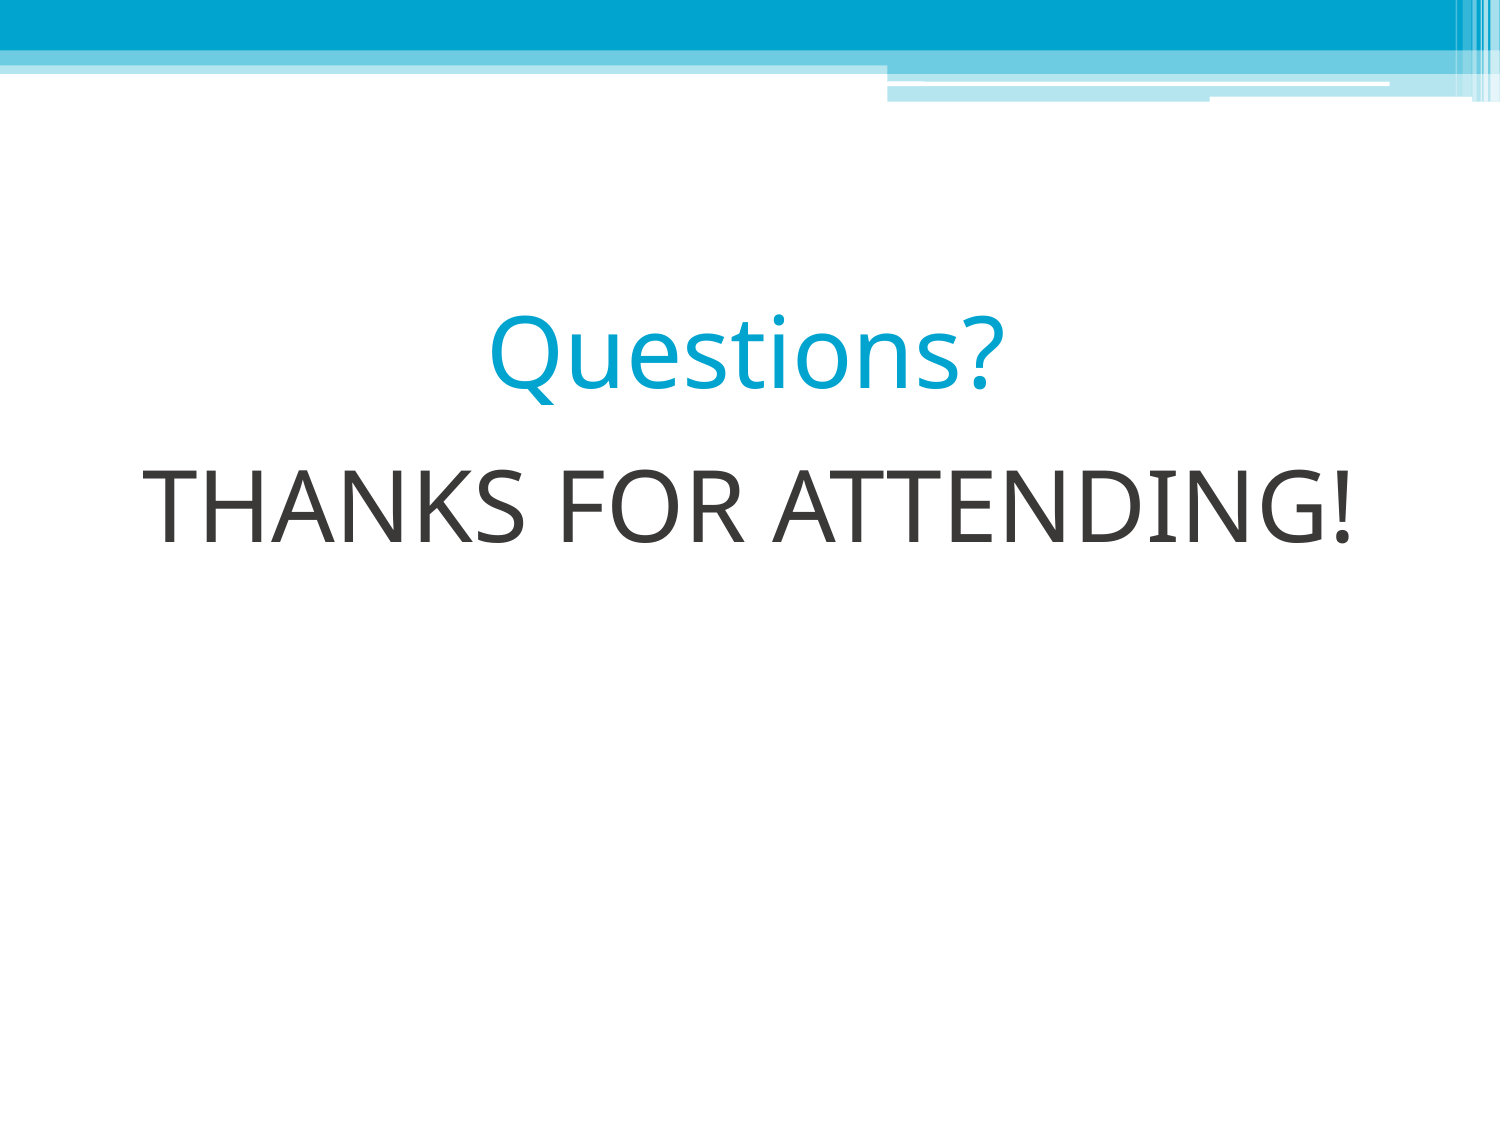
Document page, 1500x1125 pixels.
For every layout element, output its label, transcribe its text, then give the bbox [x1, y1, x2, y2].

list THANKS FOR ATTENDING! [75, 434, 1418, 1113]
title Questions? [428, 262, 1064, 435]
